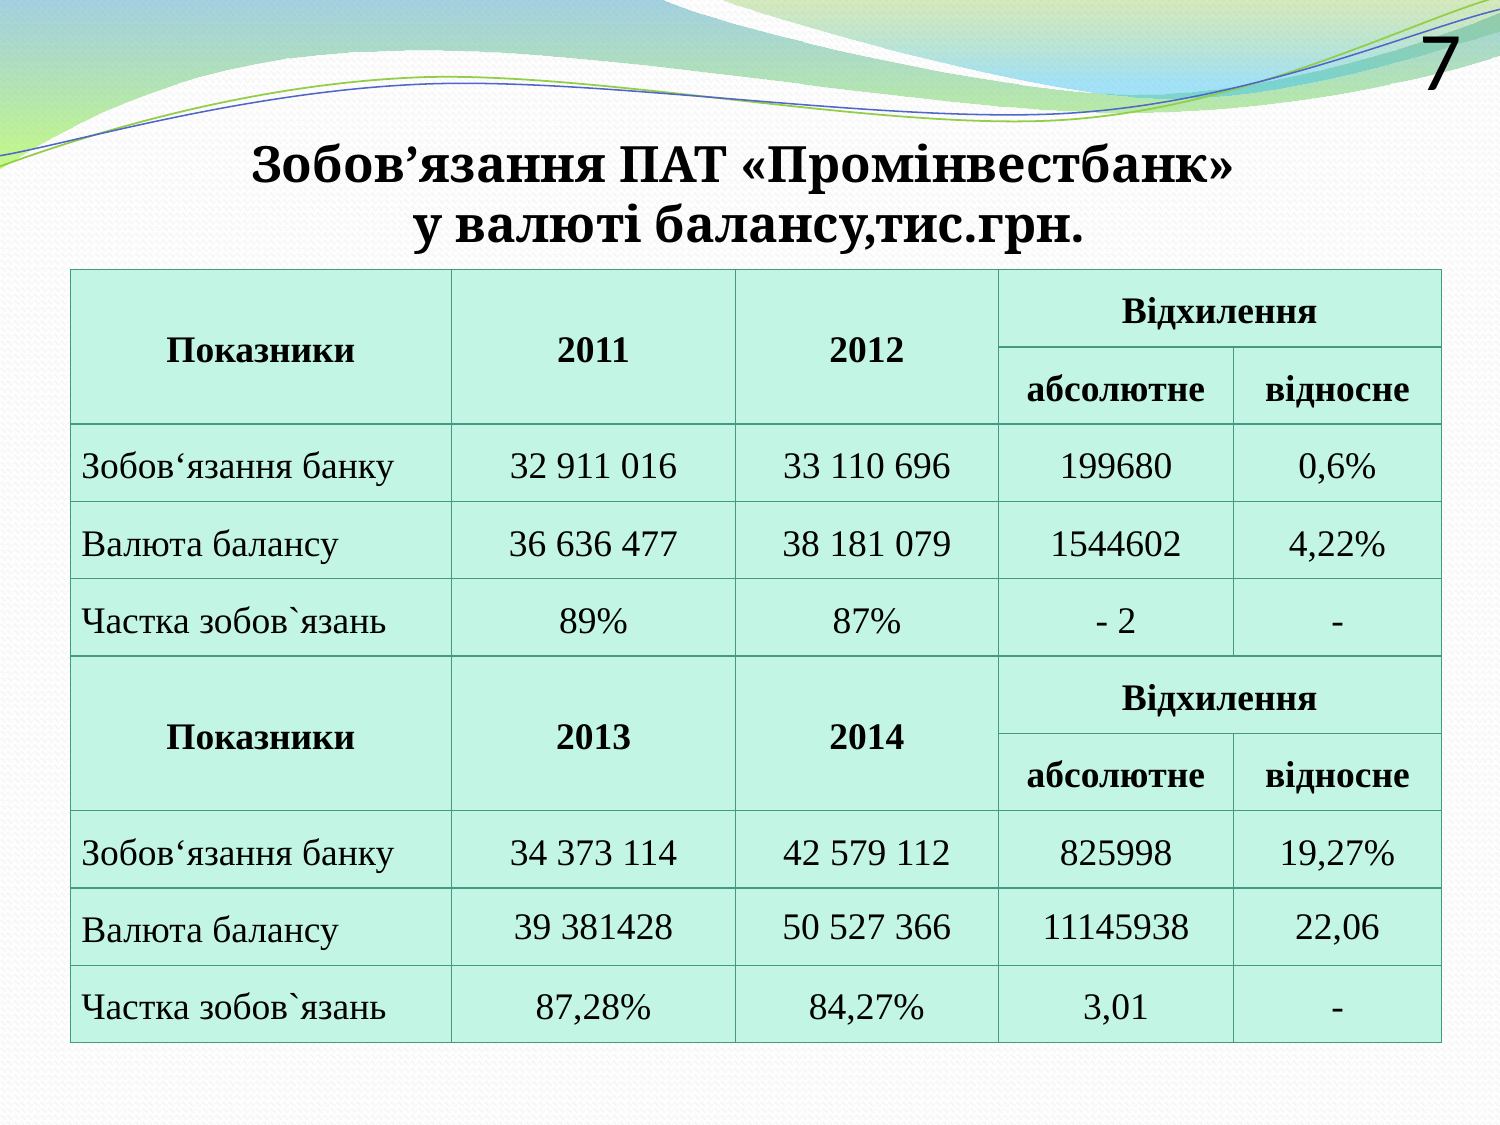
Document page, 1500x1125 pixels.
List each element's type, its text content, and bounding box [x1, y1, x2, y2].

table_cell Зобов‘язання банку [71, 425, 451, 501]
table_cell Показники [71, 657, 451, 810]
table_cell 39 381428 [452, 889, 735, 965]
table_cell абсолютне [999, 348, 1233, 423]
table_cell 50 527 366 [736, 889, 998, 965]
table_cell 2014 [736, 657, 998, 810]
table_cell 1544602 [999, 502, 1233, 578]
table_cell 19,27% [1234, 811, 1441, 887]
table_cell 22,06 [1234, 889, 1441, 965]
table_cell 32 911 016 [452, 425, 735, 501]
table_cell 0,6% [1234, 425, 1441, 501]
table_cell Відхилення [999, 657, 1441, 733]
table_cell 3,01 [999, 966, 1233, 1042]
table_cell відносне [1234, 734, 1441, 810]
table_cell абсолютне [999, 734, 1233, 810]
table_cell 36 636 477 [452, 502, 735, 578]
table_cell - [1234, 966, 1441, 1042]
table_cell 87,28% [452, 966, 735, 1042]
table_cell 33 110 696 [736, 425, 998, 501]
text_box Зобов’язання ПАТ «Промінвестбанк» у валюті балансу,тис.грн. [0, 125, 1500, 261]
table_cell Частка зобов`язань [71, 966, 451, 1042]
table_cell відносне [1234, 348, 1441, 423]
table_header Показники [71, 270, 451, 423]
table_cell 199680 [999, 425, 1233, 501]
table_header Відхилення [999, 270, 1441, 346]
table_cell 11145938 [999, 889, 1233, 965]
table_cell 2013 [452, 657, 735, 810]
table_cell 4,22% [1234, 502, 1441, 578]
table_header 2011 [452, 270, 735, 423]
table_cell - [1234, 579, 1441, 655]
table_cell Зобов‘язання банку [71, 811, 451, 887]
table_cell Валюта балансу [71, 889, 451, 965]
table_header 2012 [736, 270, 998, 423]
table_cell - 2 [999, 579, 1233, 655]
table_cell 38 181 079 [736, 502, 998, 578]
table_cell 34 373 114 [452, 811, 735, 887]
table_cell 87% [736, 579, 998, 655]
table_cell 89% [452, 579, 735, 655]
table_cell 42 579 112 [736, 811, 998, 887]
table_cell 825998 [999, 811, 1233, 887]
table_cell 84,27% [736, 966, 998, 1042]
table_cell Валюта балансу [71, 502, 451, 578]
text_box 7 [1381, 0, 1500, 115]
table_cell Частка зобов`язань [71, 579, 451, 655]
